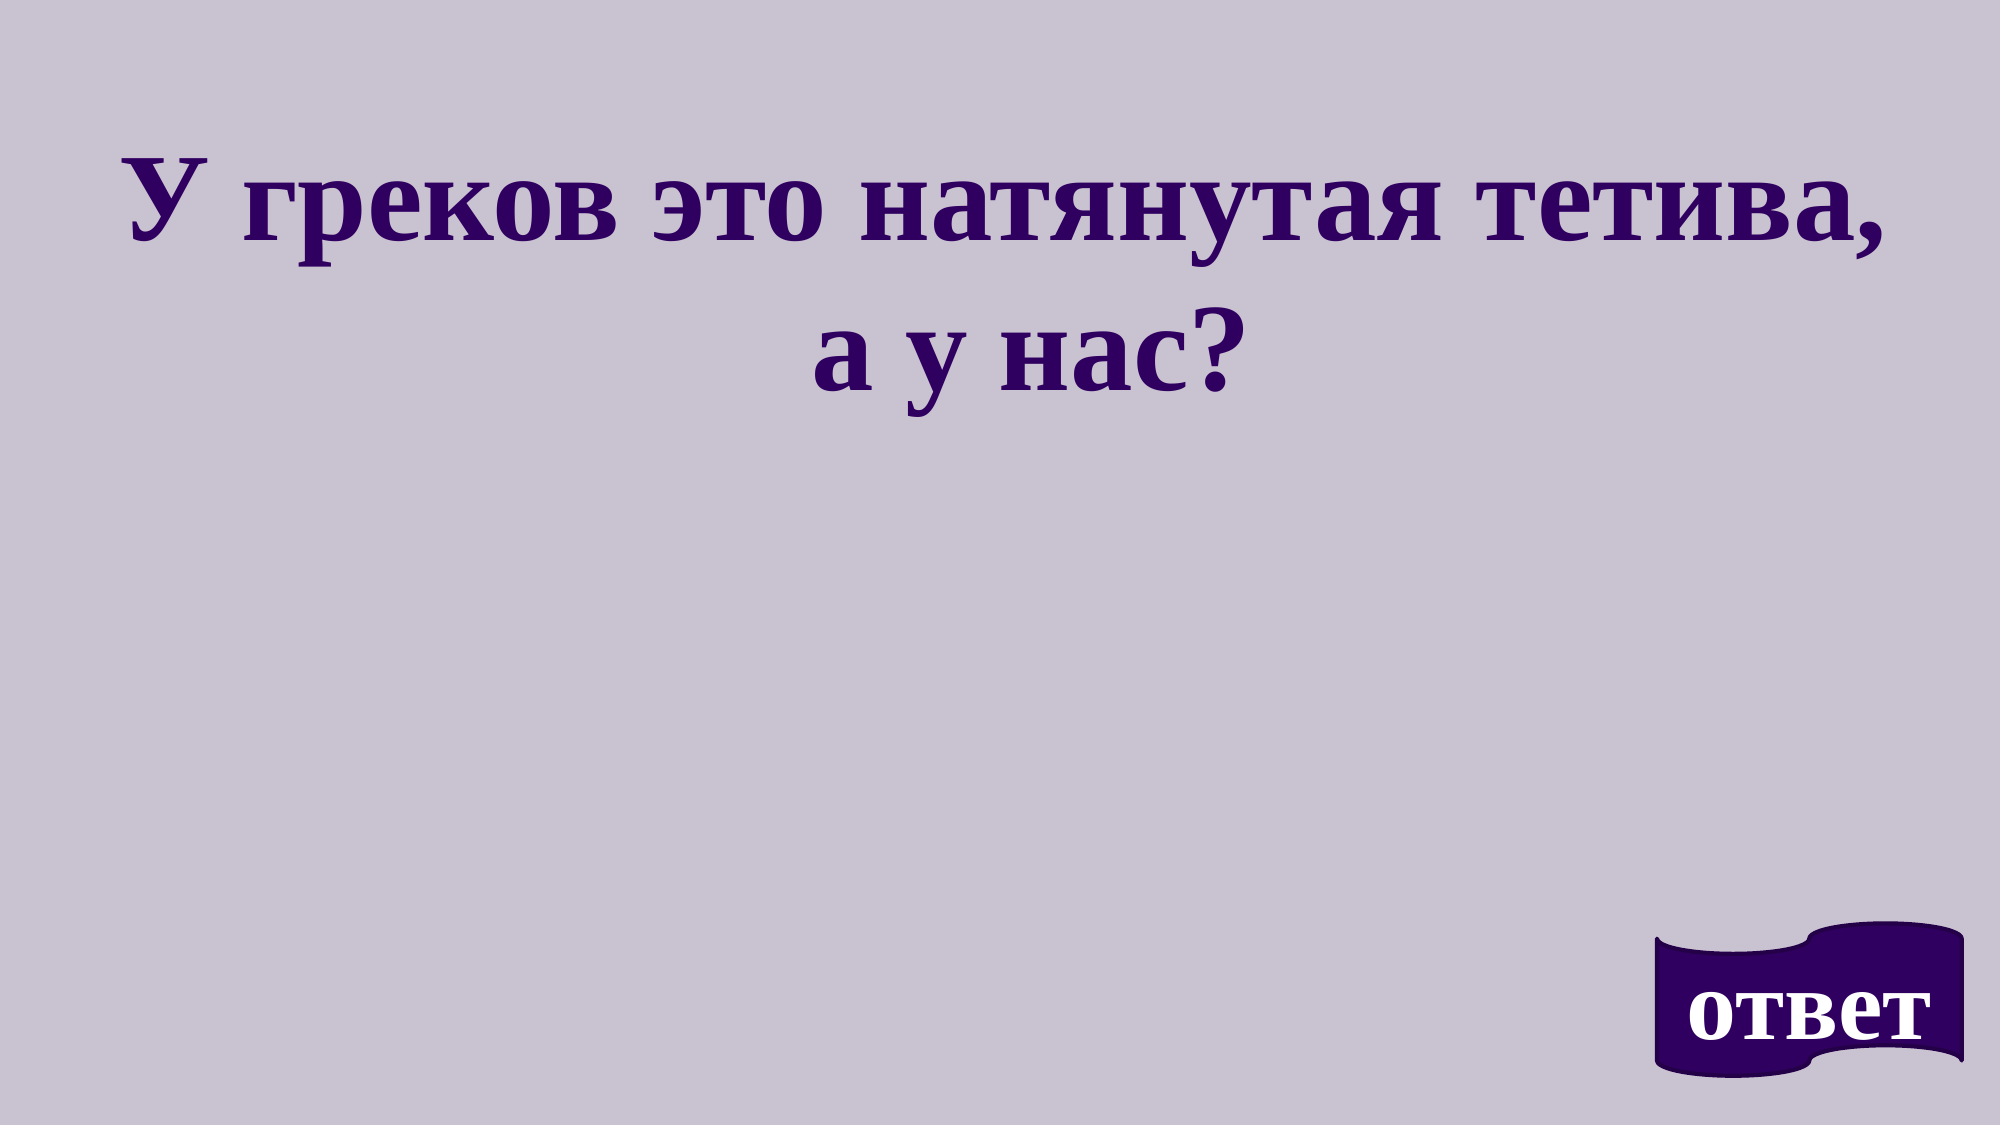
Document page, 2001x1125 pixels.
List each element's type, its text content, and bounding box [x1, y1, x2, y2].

text_box ответ [1654, 921, 1964, 1078]
text_box У греков это натянутая тетива, а у нас? [79, 107, 1927, 424]
